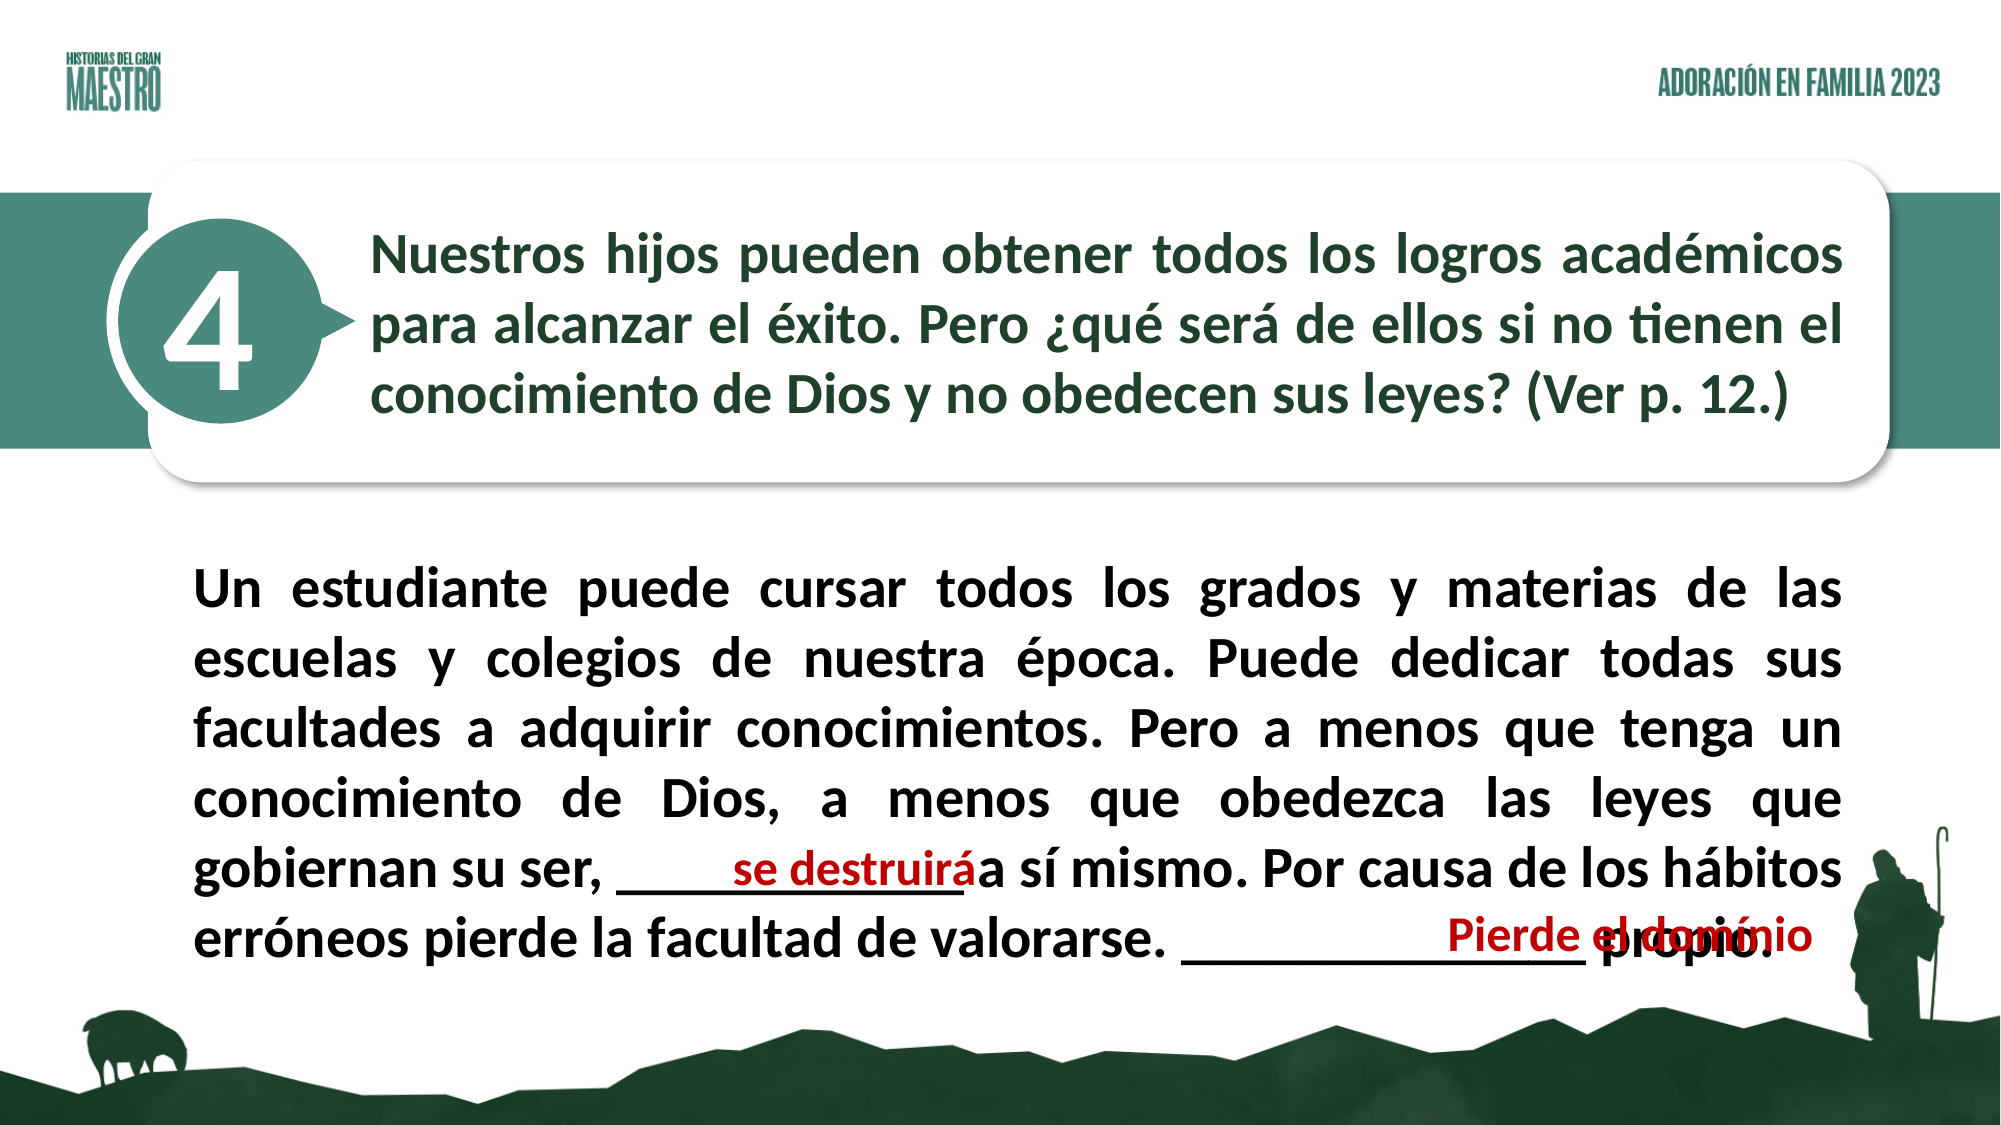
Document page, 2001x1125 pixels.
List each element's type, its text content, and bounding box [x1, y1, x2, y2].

text_box Un estudiante puede cursar todos los grados y materias de las escuelas y colegios de nuestra época. Puede dedicar todas sus facultades a adquirir conocimientos. Pero a menos que tenga un conocimiento de Dios, a menos que obedezca las leyes que gobiernan su ser, ____________ a sí mismo. Por causa de los hábitos erróneos pierde la facultad de valorarse. ______________ propio. [179, 541, 1859, 1047]
text_box Pierde el domínio [1433, 894, 1859, 970]
text_box se destruirá [718, 827, 1042, 903]
picture [0, 0, 2001, 1125]
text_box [0, 160, 2000, 483]
